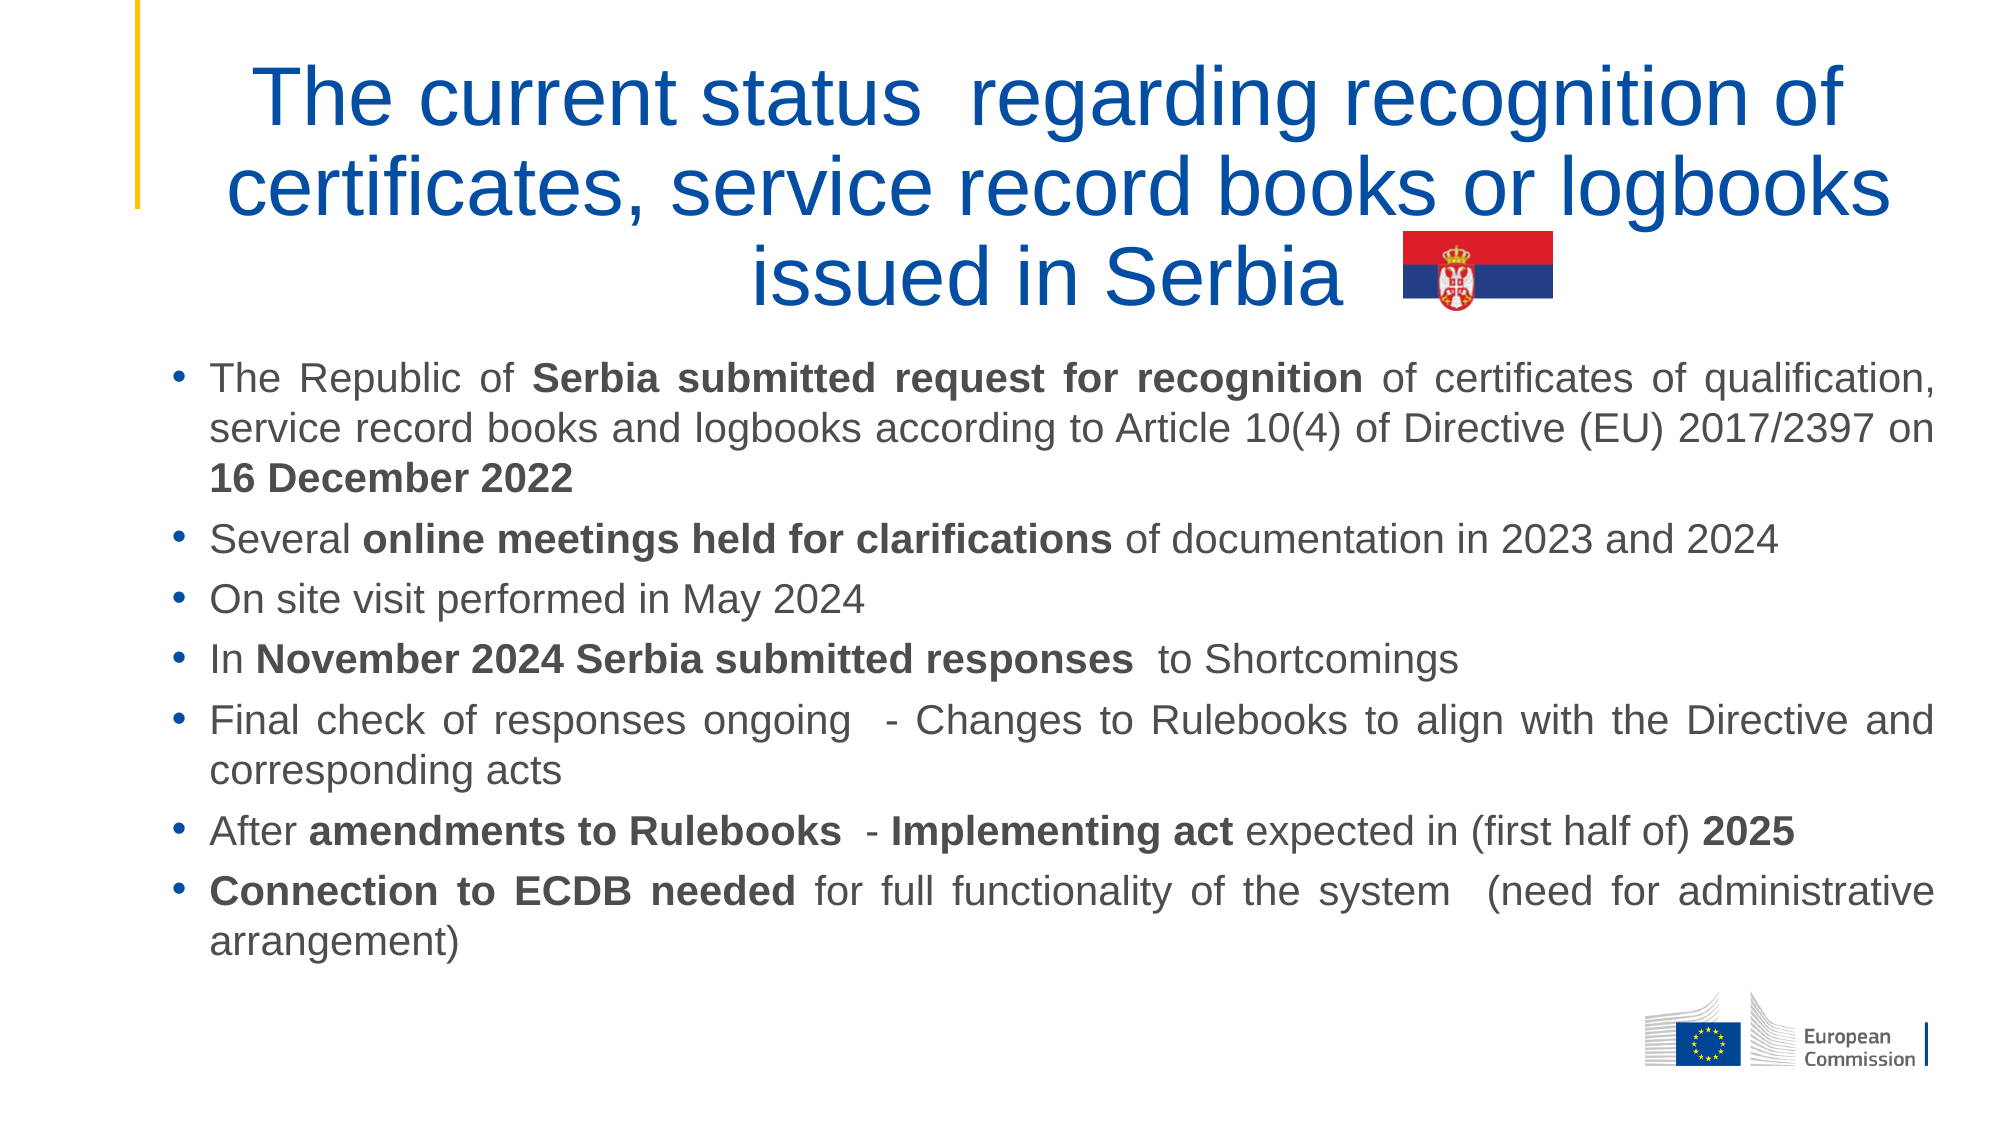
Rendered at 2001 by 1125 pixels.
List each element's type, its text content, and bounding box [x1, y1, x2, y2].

title The current status regarding recognition of certificates, service record books or logbooks issued in Serbia [154, 194, 1965, 324]
list The Republic of Serbia submitted request for recognition of certificates of qualification, service record books and logbooks according to Article 10(4) of Directive (EU) 2017/2397 on 16 December 2022 Several online meetings held for clarifications of documentation in 2023 and 2024 On site visit performed in May 2024 In November 2024 Serbia submitted responses to Shortcomings Final check of responses ongoing - Changes to Rulebooks to align with the Directive and corresponding acts After amendments to Rulebooks - Implementing act expected in (first half of) 2025 Connection to ECDB needed for full functionality of the system (need for administrative arrangement) [81, 343, 1952, 1125]
picture [1403, 231, 1553, 311]
